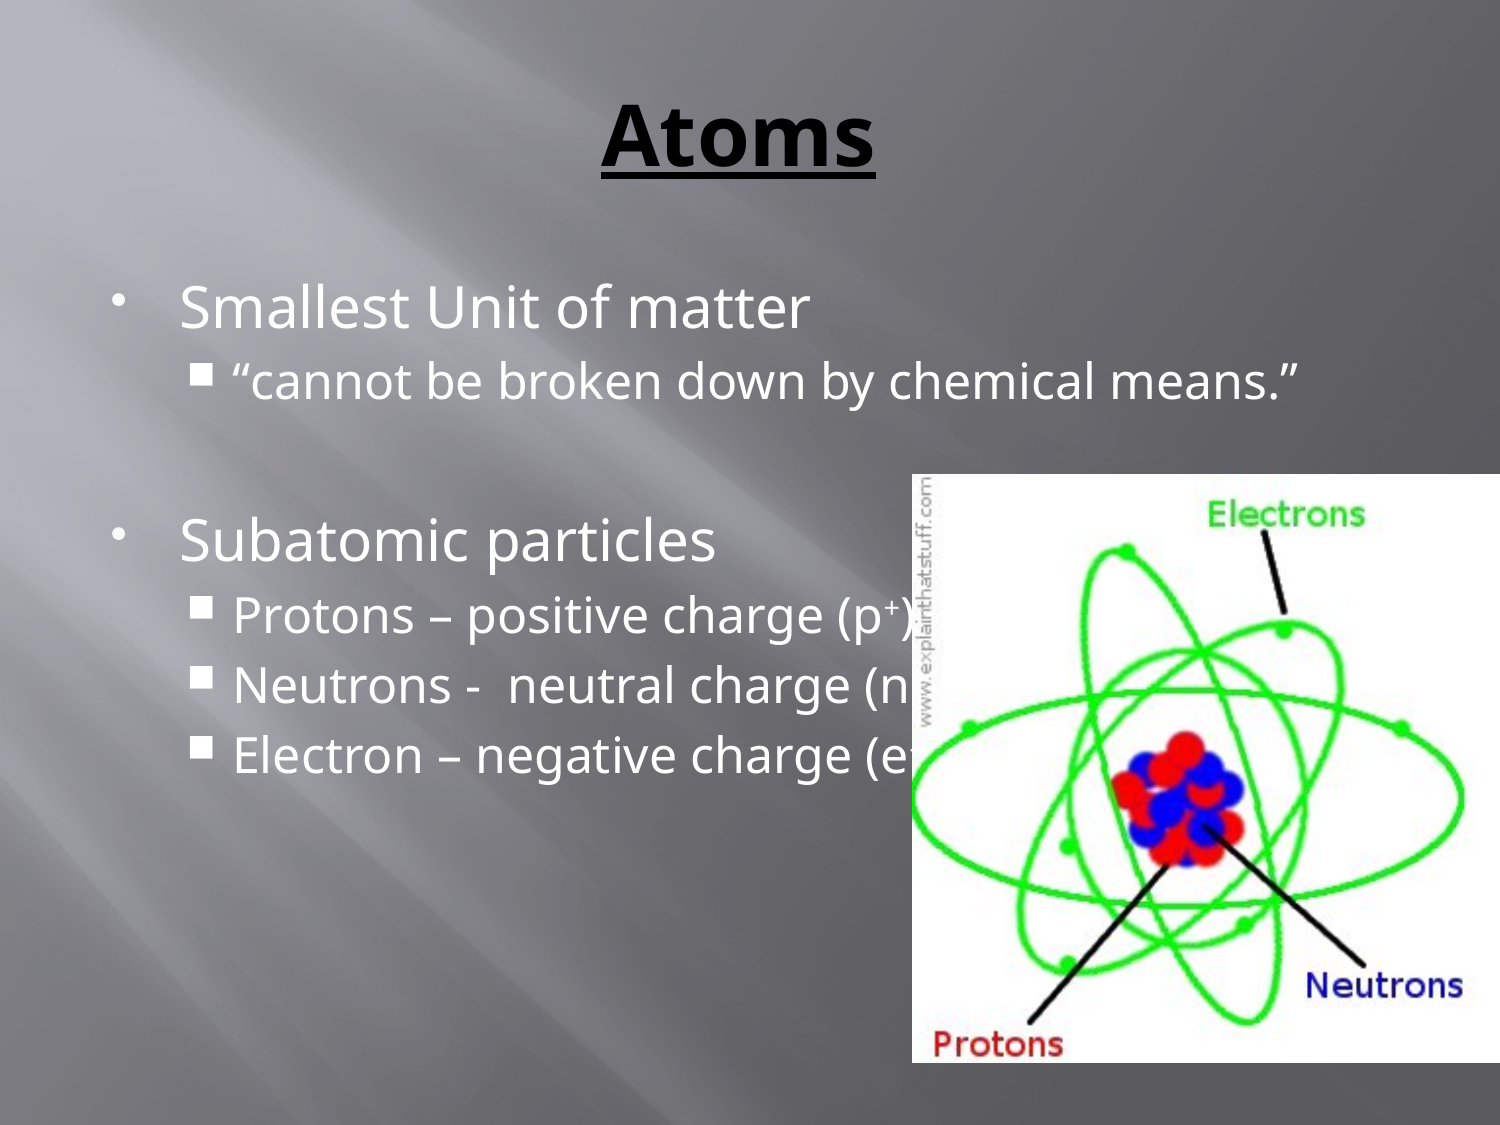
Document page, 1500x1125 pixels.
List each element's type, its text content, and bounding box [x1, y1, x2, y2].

list Smallest Unit of matter “cannot be broken down by chemical means.” Subatomic particles Protons – positive charge (p+) Neutrons - neutral charge (n0) Electron – negative charge (e-) [75, 262, 1425, 1035]
title Atoms [75, 45, 1425, 233]
picture [912, 474, 1500, 1063]
